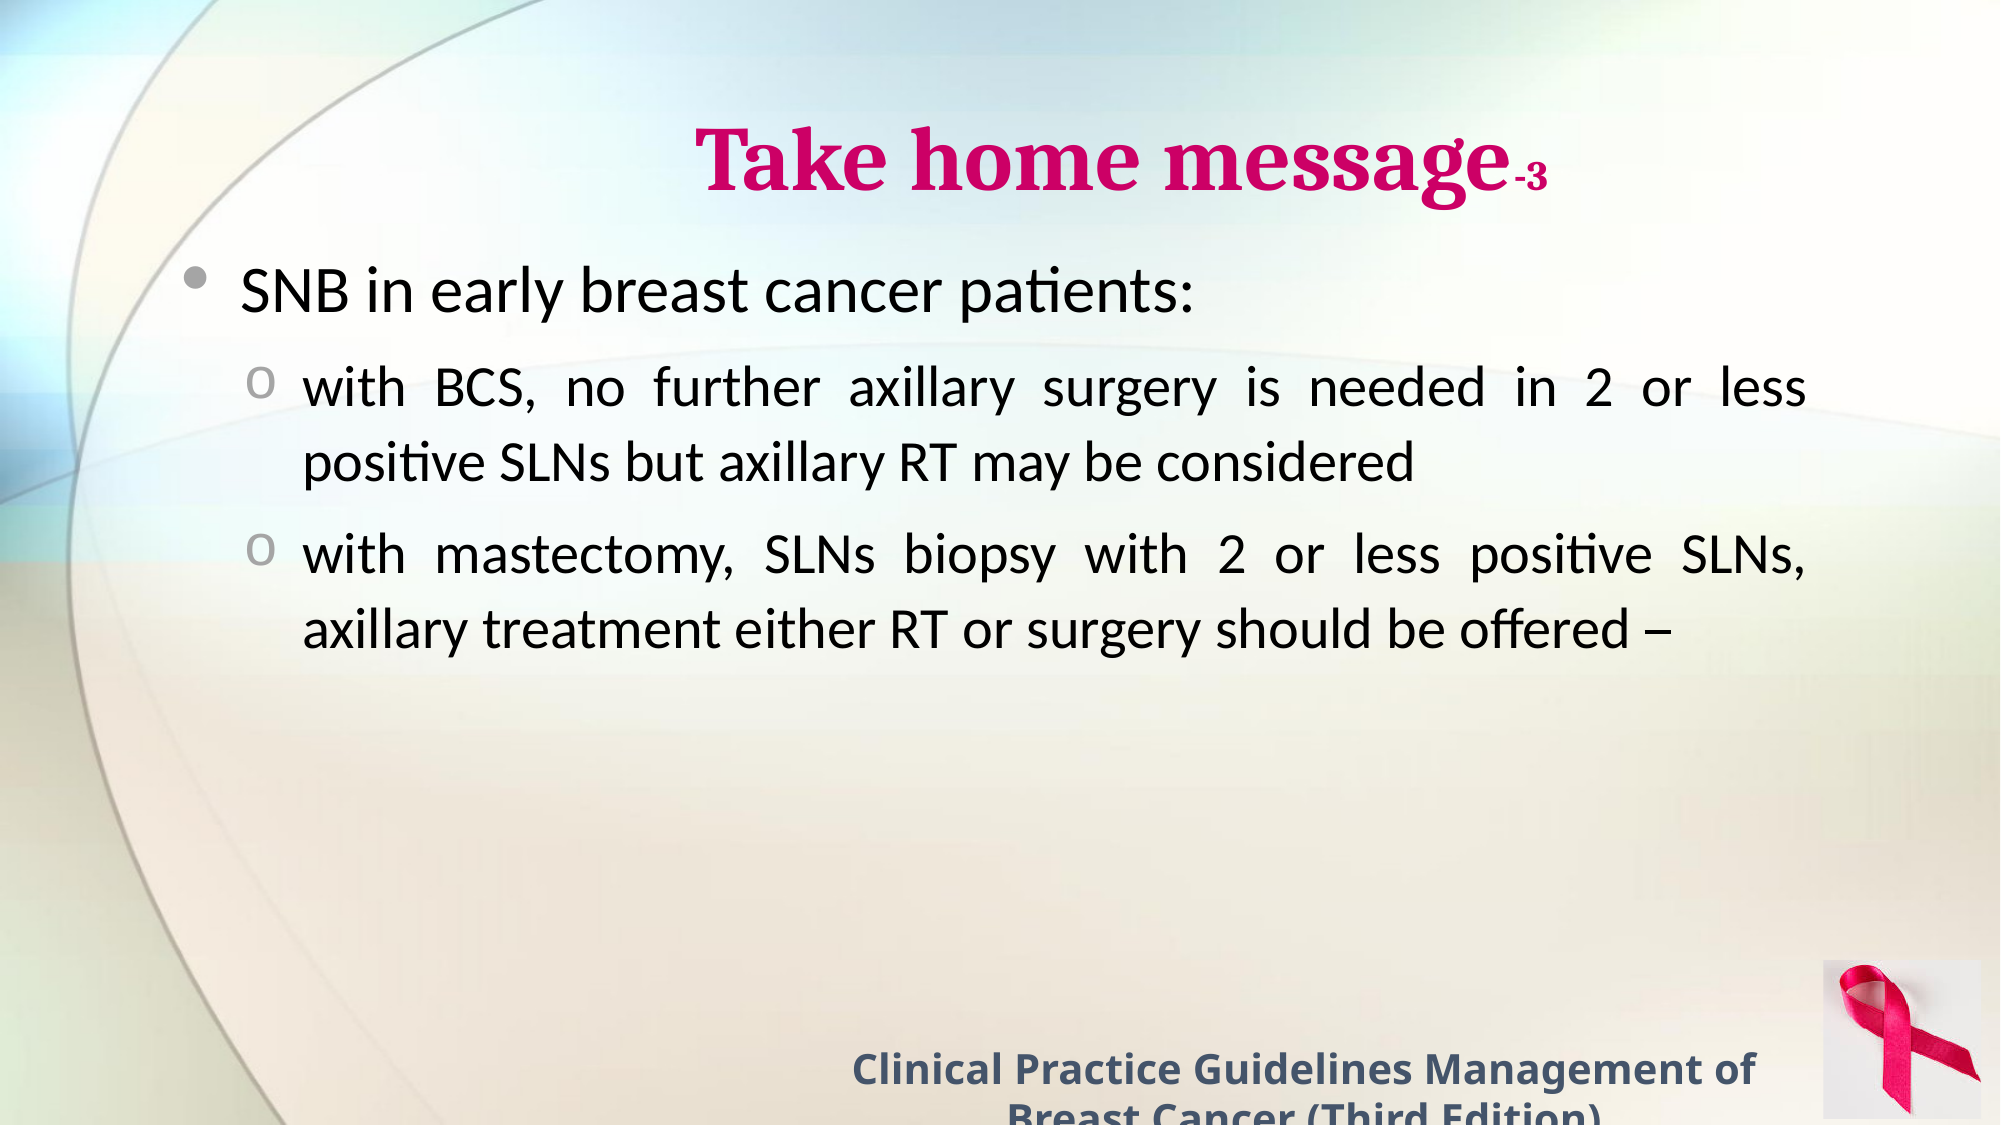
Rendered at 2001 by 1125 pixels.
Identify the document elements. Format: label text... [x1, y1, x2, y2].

picture [0, 0, 2001, 1125]
list SNB in early breast cancer patients: with BCS, no further axillary surgery is needed in 2 or less positive SLNs but axillary RT may be considered with mastectomy, SLNs biopsy with 2 or less positive SLNs, axillary treatment either RT or surgery should be offered [169, 232, 1824, 947]
title Take home message-3 [381, 45, 1863, 263]
text_box Clinical Practice Guidelines Management of Breast Cancer (Third Edition) [788, 1035, 1820, 1125]
slide_number 16 [1325, 1042, 1813, 1103]
